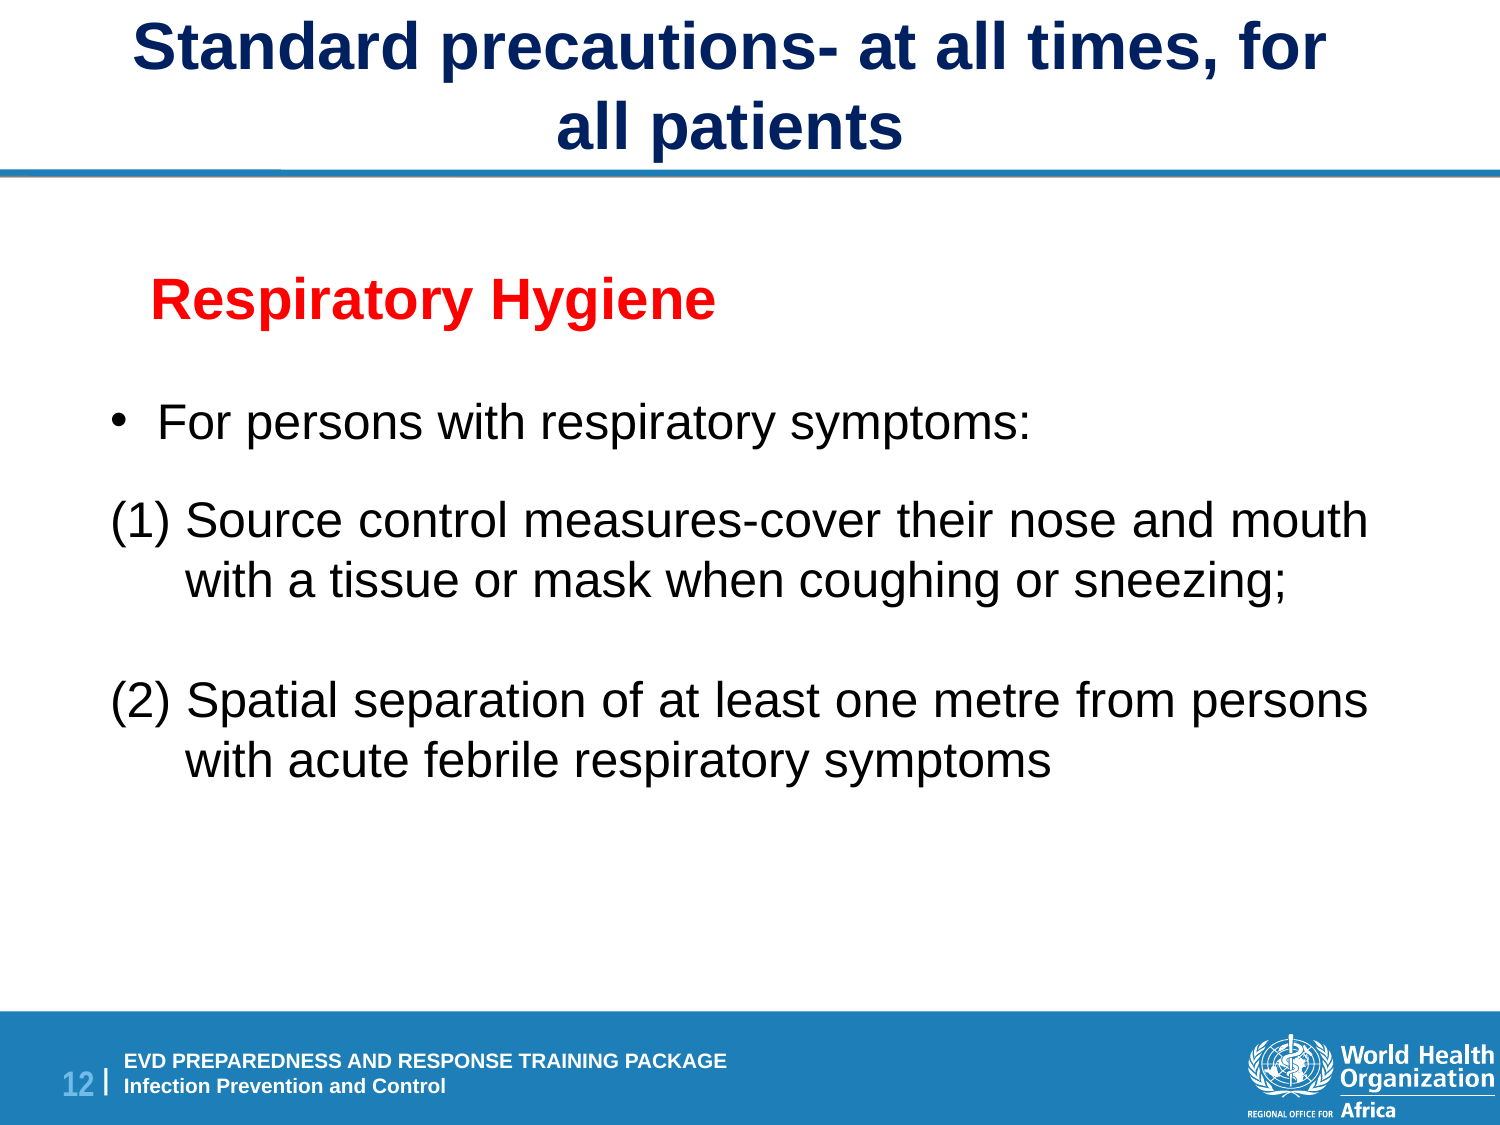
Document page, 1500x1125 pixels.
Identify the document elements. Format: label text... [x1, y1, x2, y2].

text_box For persons with respiratory symptoms: Source control measures-cover their nose and mouth with a tissue or mask when coughing or sneezing; (2) Spatial separation of at least one metre from persons with acute febrile respiratory symptoms [95, 382, 1385, 795]
text_box Respiratory Hygiene [112, 228, 1105, 344]
text_box Standard precautions- at all times, for all patients [95, 0, 1367, 171]
